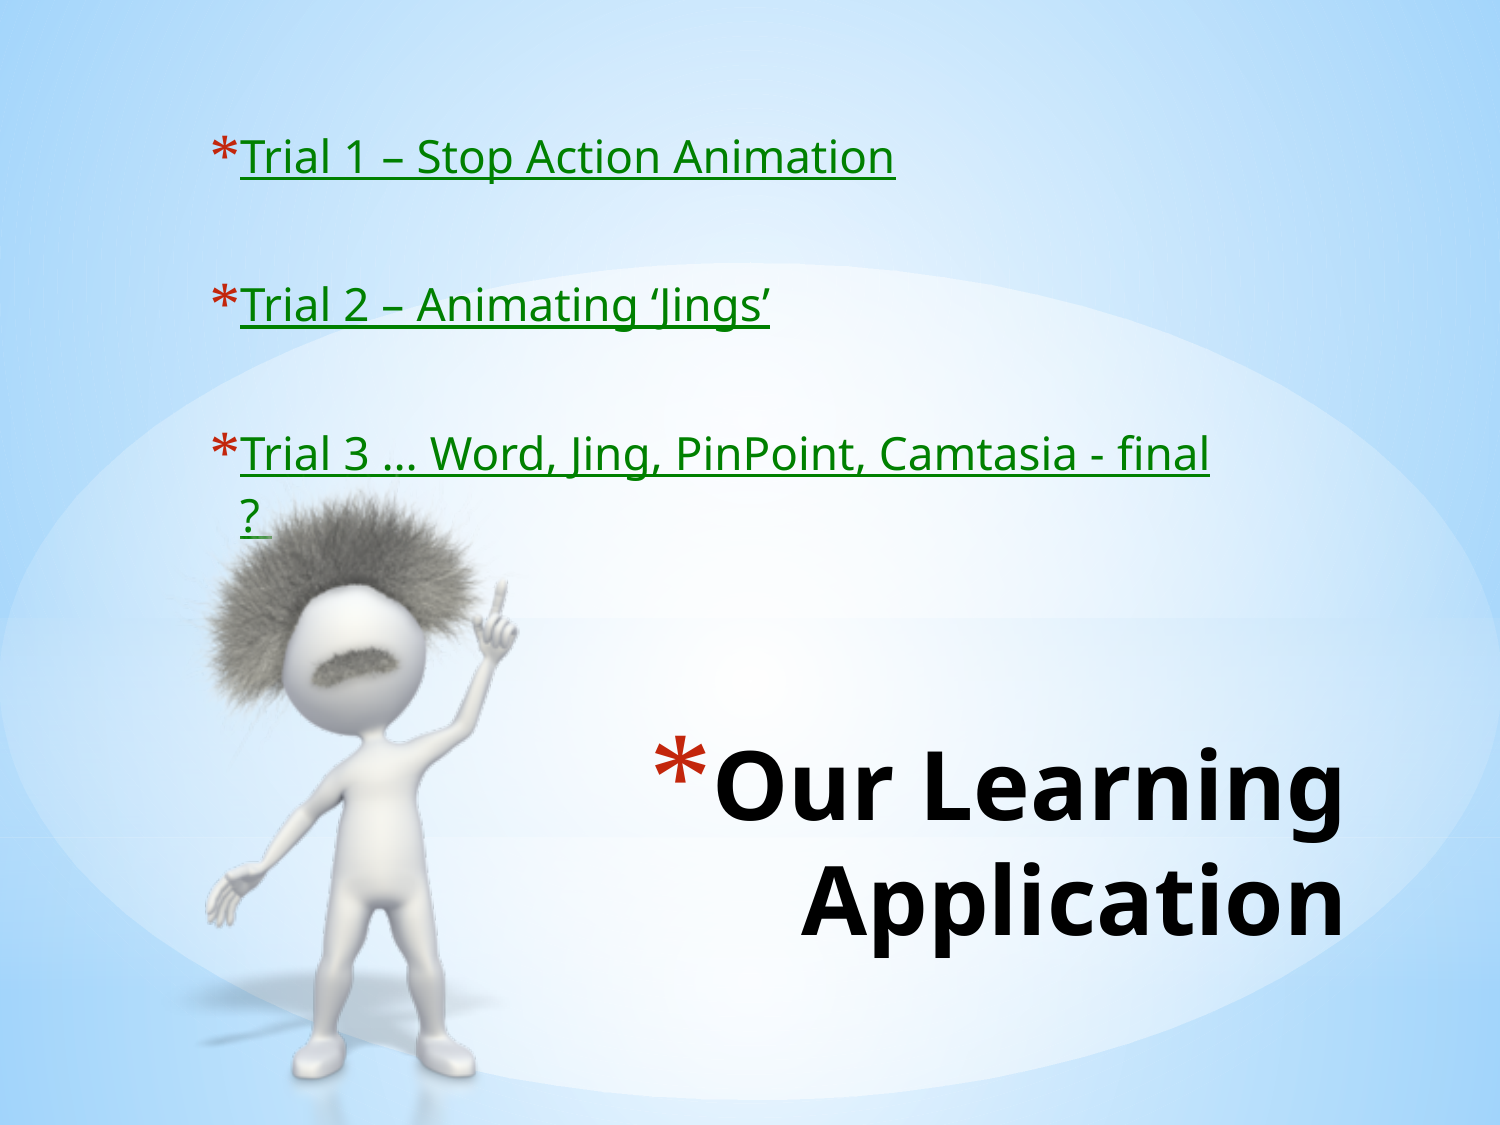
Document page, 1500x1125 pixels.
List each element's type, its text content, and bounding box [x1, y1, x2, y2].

title Our Learning Application [535, 717, 1363, 905]
picture [146, 430, 530, 1125]
list Trial 1 – Stop Action Animation Trial 2 – Animating ‘Jings’ Trial 3 … Word, Jing, PinPoint, Camtasia - final? [187, 120, 1238, 690]
